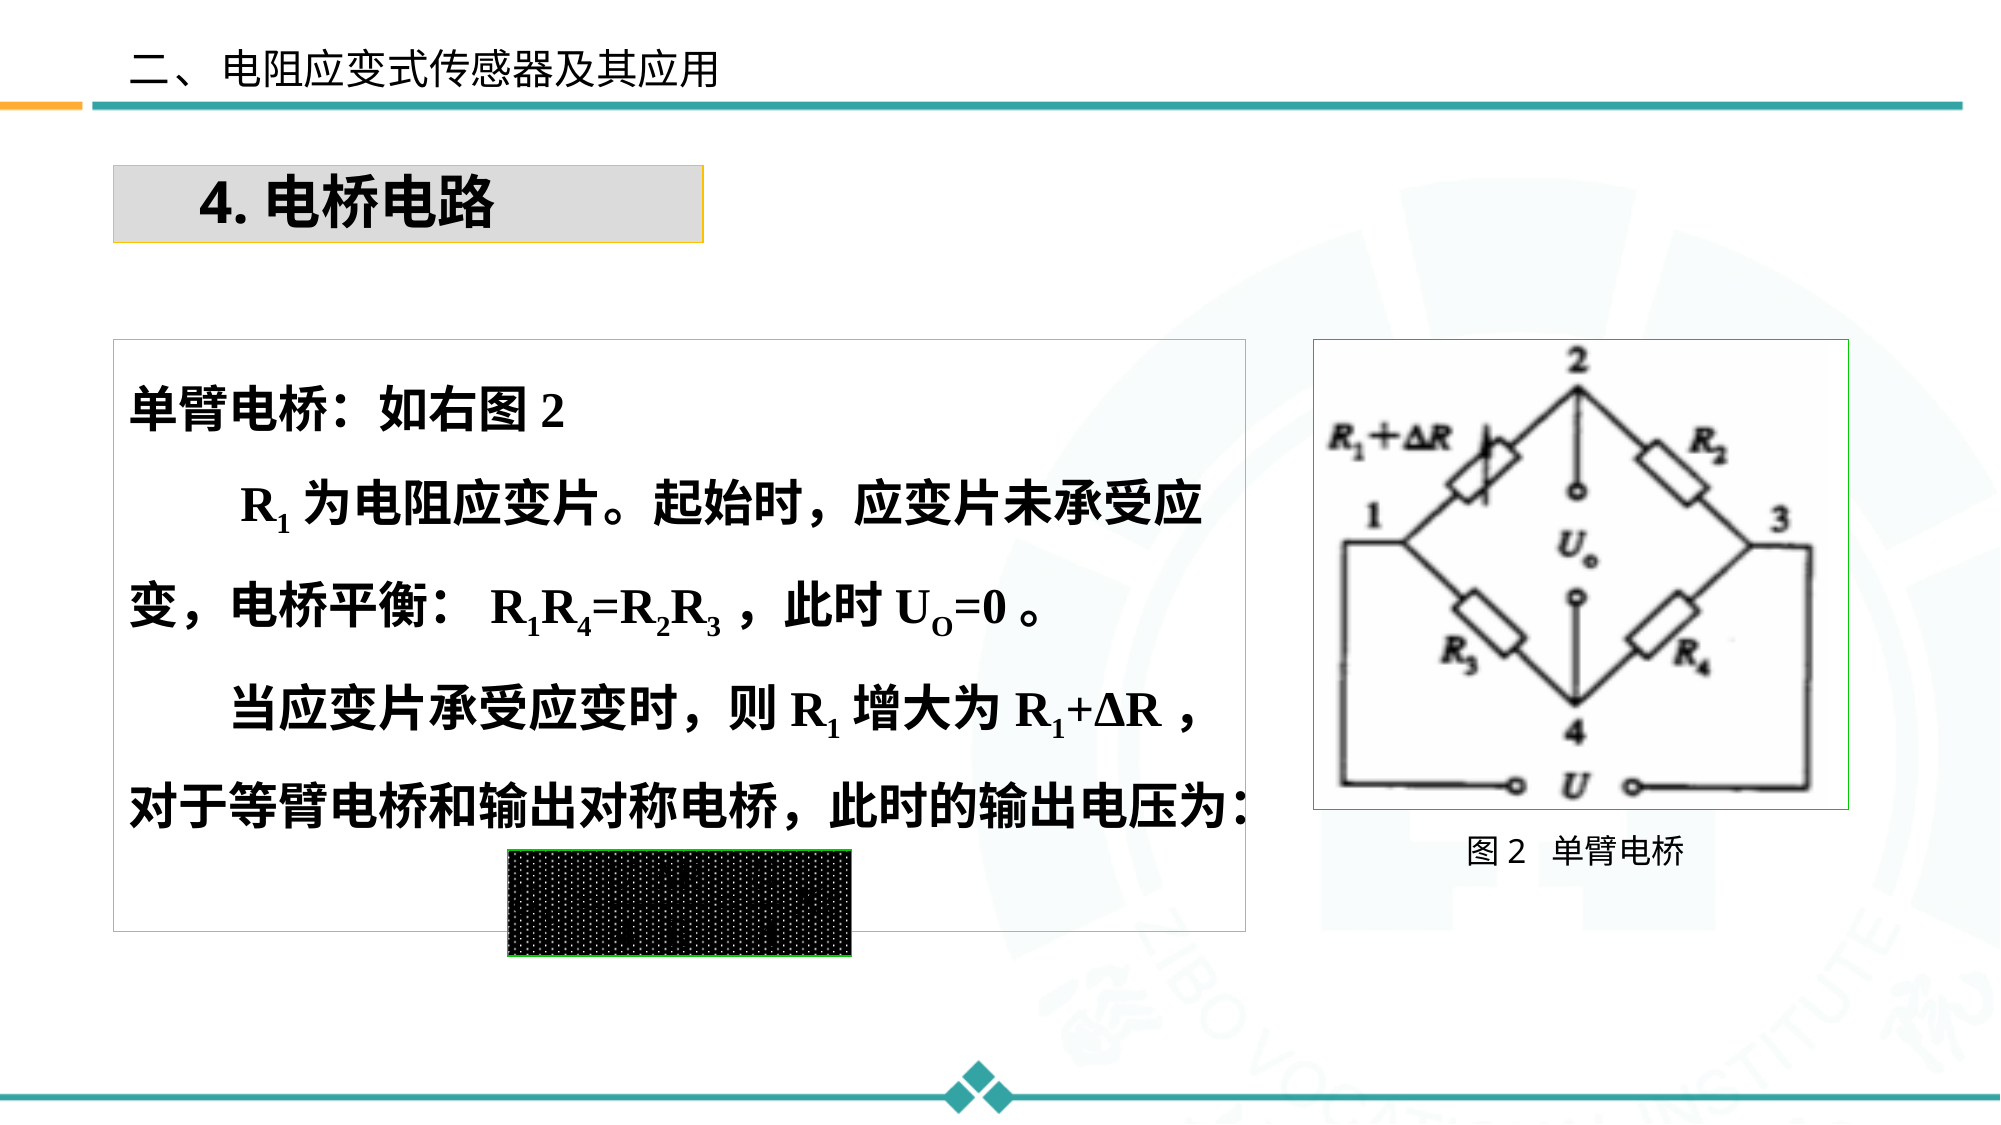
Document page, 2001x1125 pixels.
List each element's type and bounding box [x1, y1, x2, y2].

text_box [508, 850, 851, 956]
picture [0, 0, 2000, 1124]
